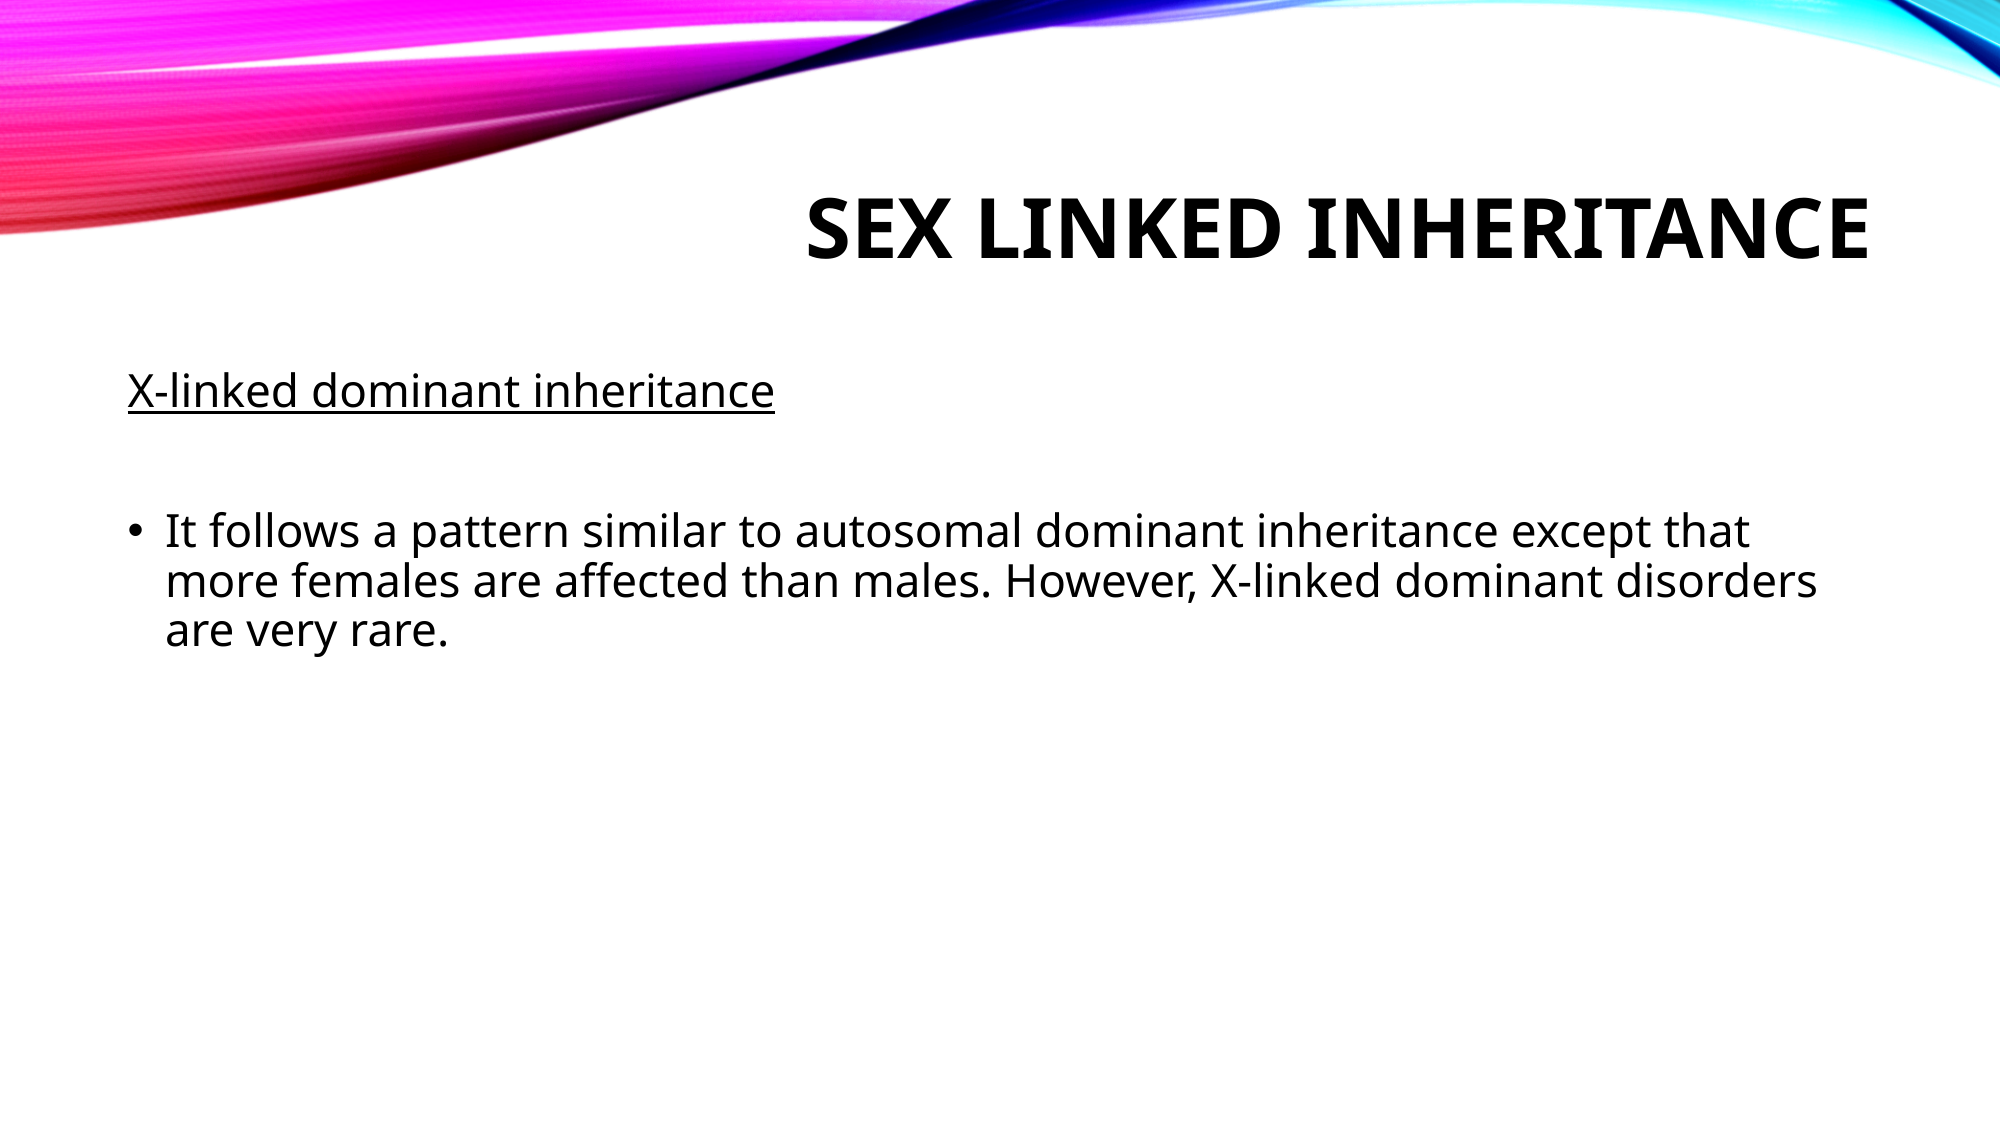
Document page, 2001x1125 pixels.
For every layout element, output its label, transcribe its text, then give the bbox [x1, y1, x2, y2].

title Sex linked inheritance [474, 125, 1888, 338]
picture [1910, 0, 2000, 45]
picture [0, 0, 2000, 237]
picture [1890, 0, 2000, 75]
list X-linked dominant inheritance It follows a pattern similar to autosomal dominant inheritance except that more females are affected than males. However, X-linked dominant disorders are very rare. [112, 360, 1888, 1021]
